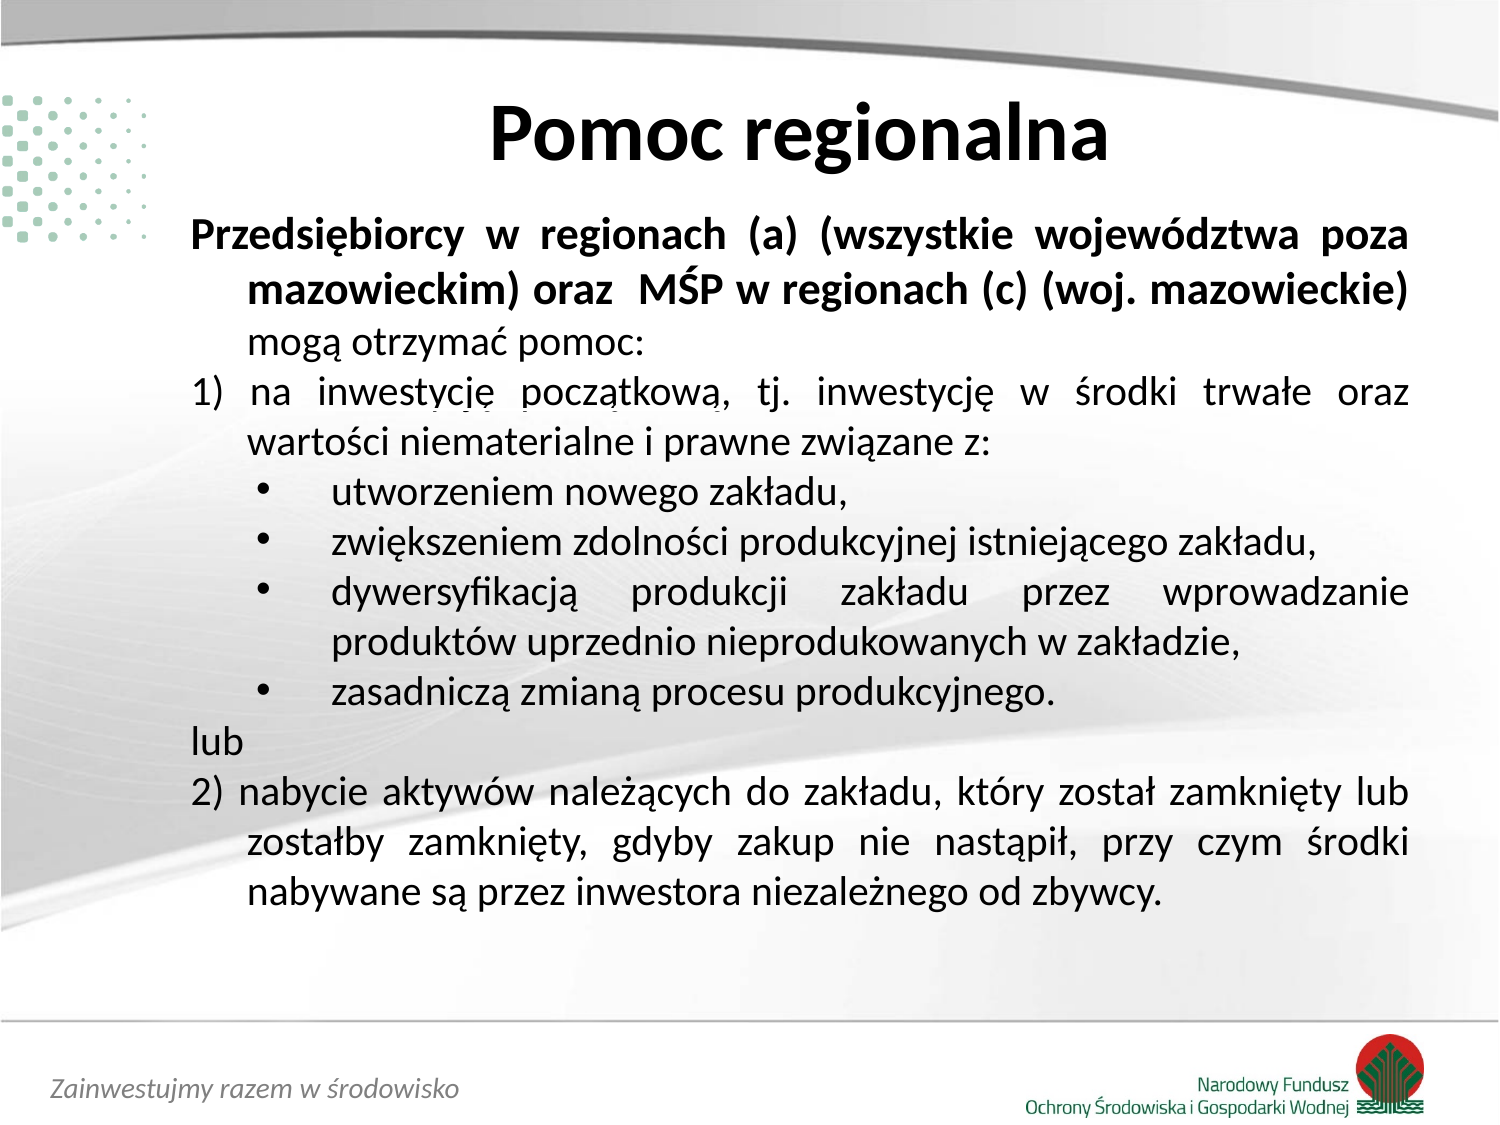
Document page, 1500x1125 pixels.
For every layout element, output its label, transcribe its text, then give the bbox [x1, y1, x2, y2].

picture [0, 0, 1499, 1023]
text_box Pomoc regionalna [175, 58, 1425, 196]
text_box Przedsiębiorcy w regionach (a) (wszystkie województwa poza mazowieckim) oraz MŚP w regionach (c) (woj. mazowieckie) mogą otrzymać pomoc: 1) na inwestycję początkową, tj. inwestycję w środki trwałe oraz wartości niematerialne i prawne związane z: utworzeniem nowego zakładu, zwiększeniem zdolności produkcyjnej istniejącego zakładu, dywersyfikacją produkcji zakładu przez wprowadzanie produktów uprzednio nieprodukowanych w zakładzie, zasadniczą zmianą procesu produkcyjnego. lub 2) nabycie aktywów należących do zakładu, który został zamknięty lub zostałby zamknięty, gdyby zakup nie nastąpił, przy czym środki nabywane są przez inwestora niezależnego od zbywcy. [175, 196, 1425, 1005]
picture [1026, 1034, 1424, 1118]
